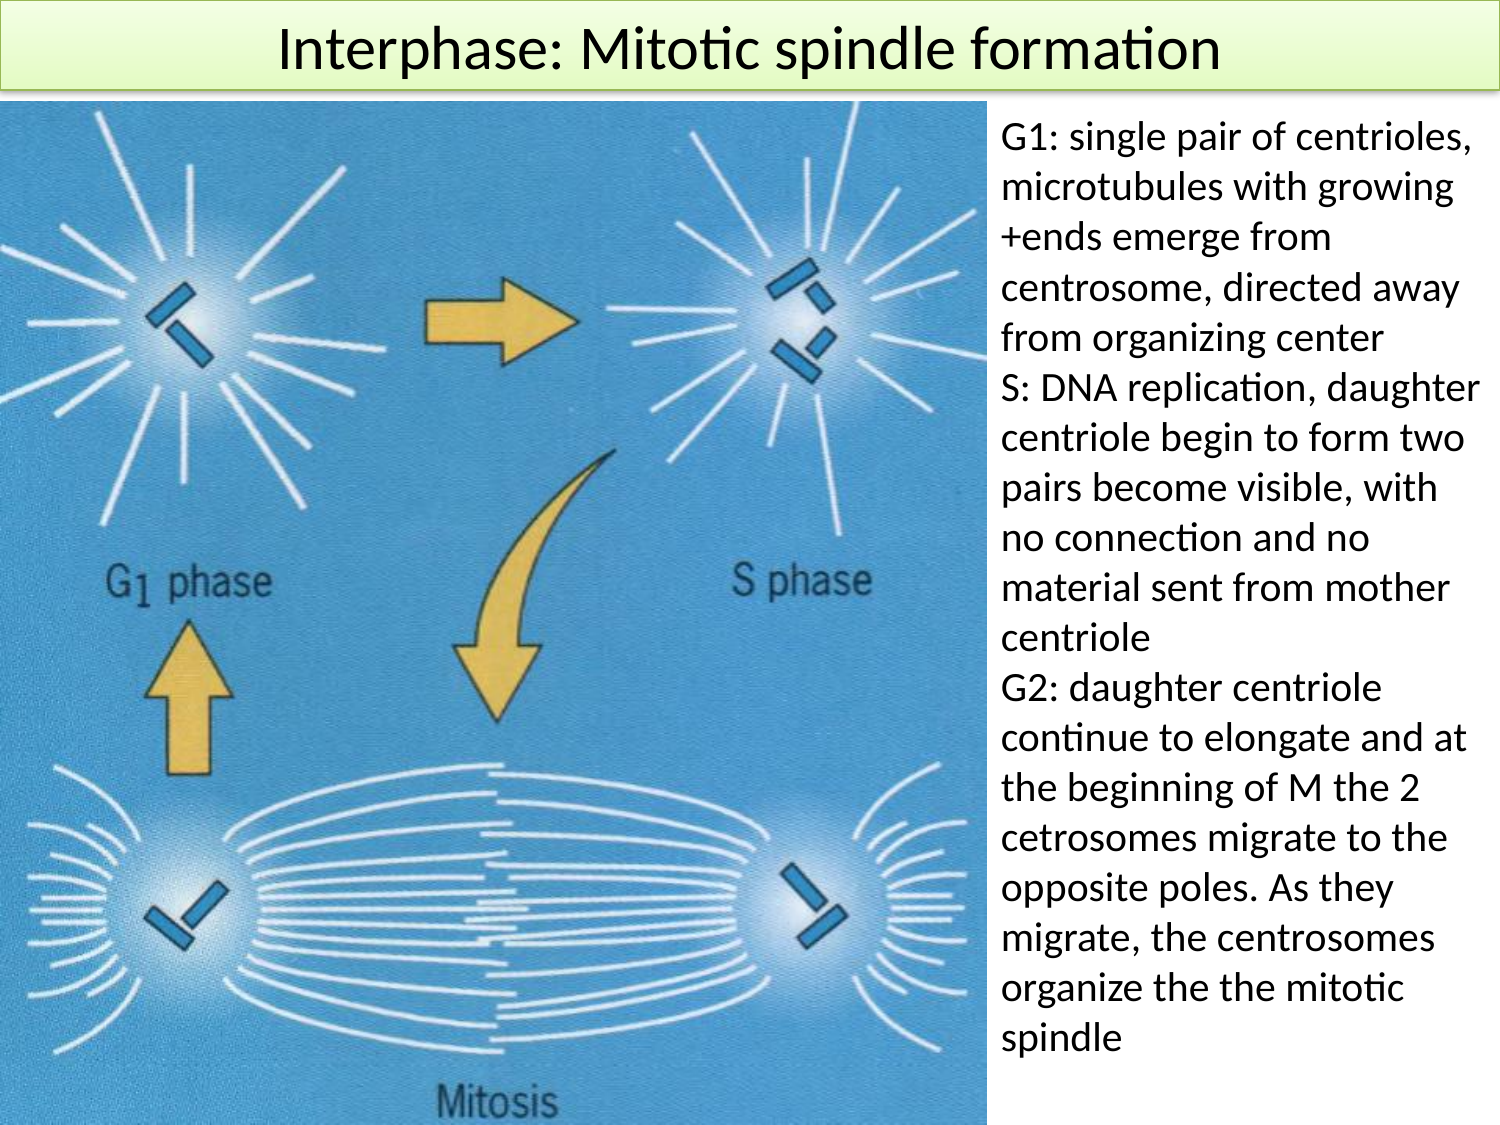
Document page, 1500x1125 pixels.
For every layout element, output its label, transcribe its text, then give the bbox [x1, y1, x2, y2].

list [0, 101, 987, 1125]
title Interphase: Mitotic spindle formation [0, 0, 1500, 91]
text_box G1: single pair of centrioles, microtubules with growing +ends emerge from centrosome, directed away from organizing center S: DNA replication, daughter centriole begin to form two pairs become visible, with no connection and no material sent from mother centriole G2: daughter centriole continue to elongate and at the beginning of M the 2 cetrosomes migrate to the opposite poles. As they migrate, the centrosomes organize the the mitotic spindle [987, 101, 1500, 1067]
